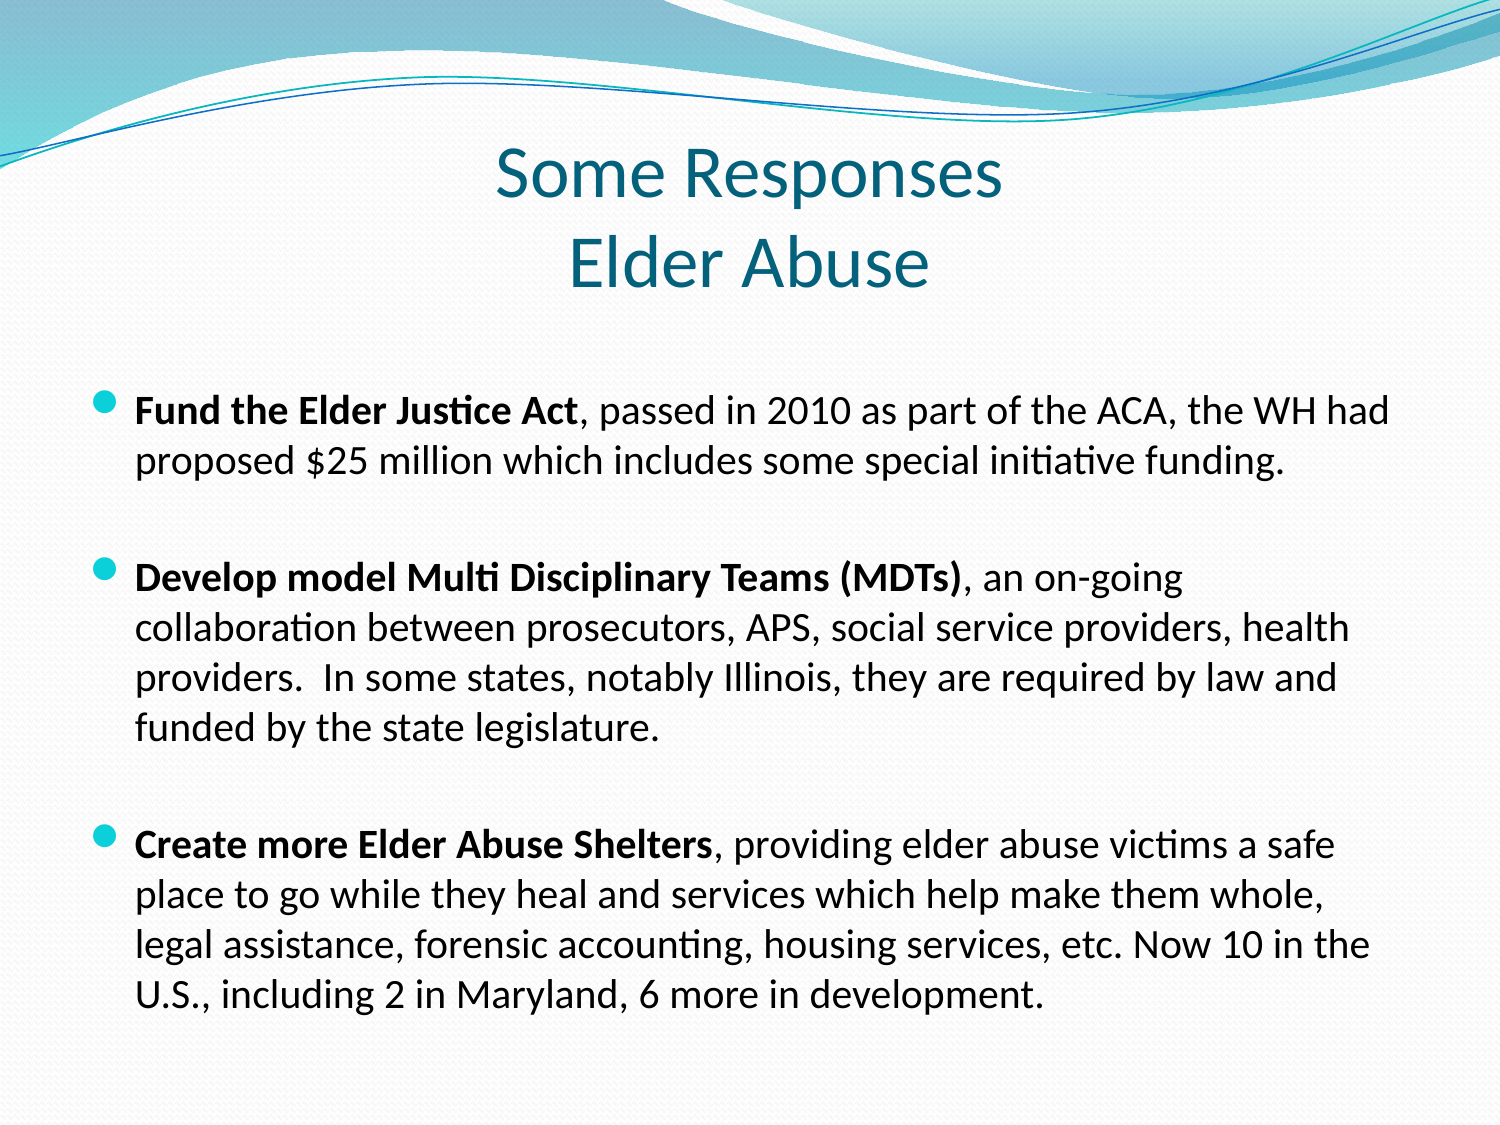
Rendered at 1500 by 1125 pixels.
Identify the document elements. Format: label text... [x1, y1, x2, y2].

title Some Responses Elder Abuse [75, 115, 1425, 303]
list Fund the Elder Justice Act, passed in 2010 as part of the ACA, the WH had proposed $25 million which includes some special initiative funding. Develop model Multi Disciplinary Teams (MDTs), an on-going collaboration between prosecutors, APS, social service providers, health providers. In some states, notably Illinois, they are required by law and funded by the state legislature. Create more Elder Abuse Shelters, providing elder abuse victims a safe place to go while they heal and services which help make them whole, legal assistance, forensic accounting, housing services, etc. Now 10 in the U.S., including 2 in Maryland, 6 more in development. [75, 375, 1425, 1038]
